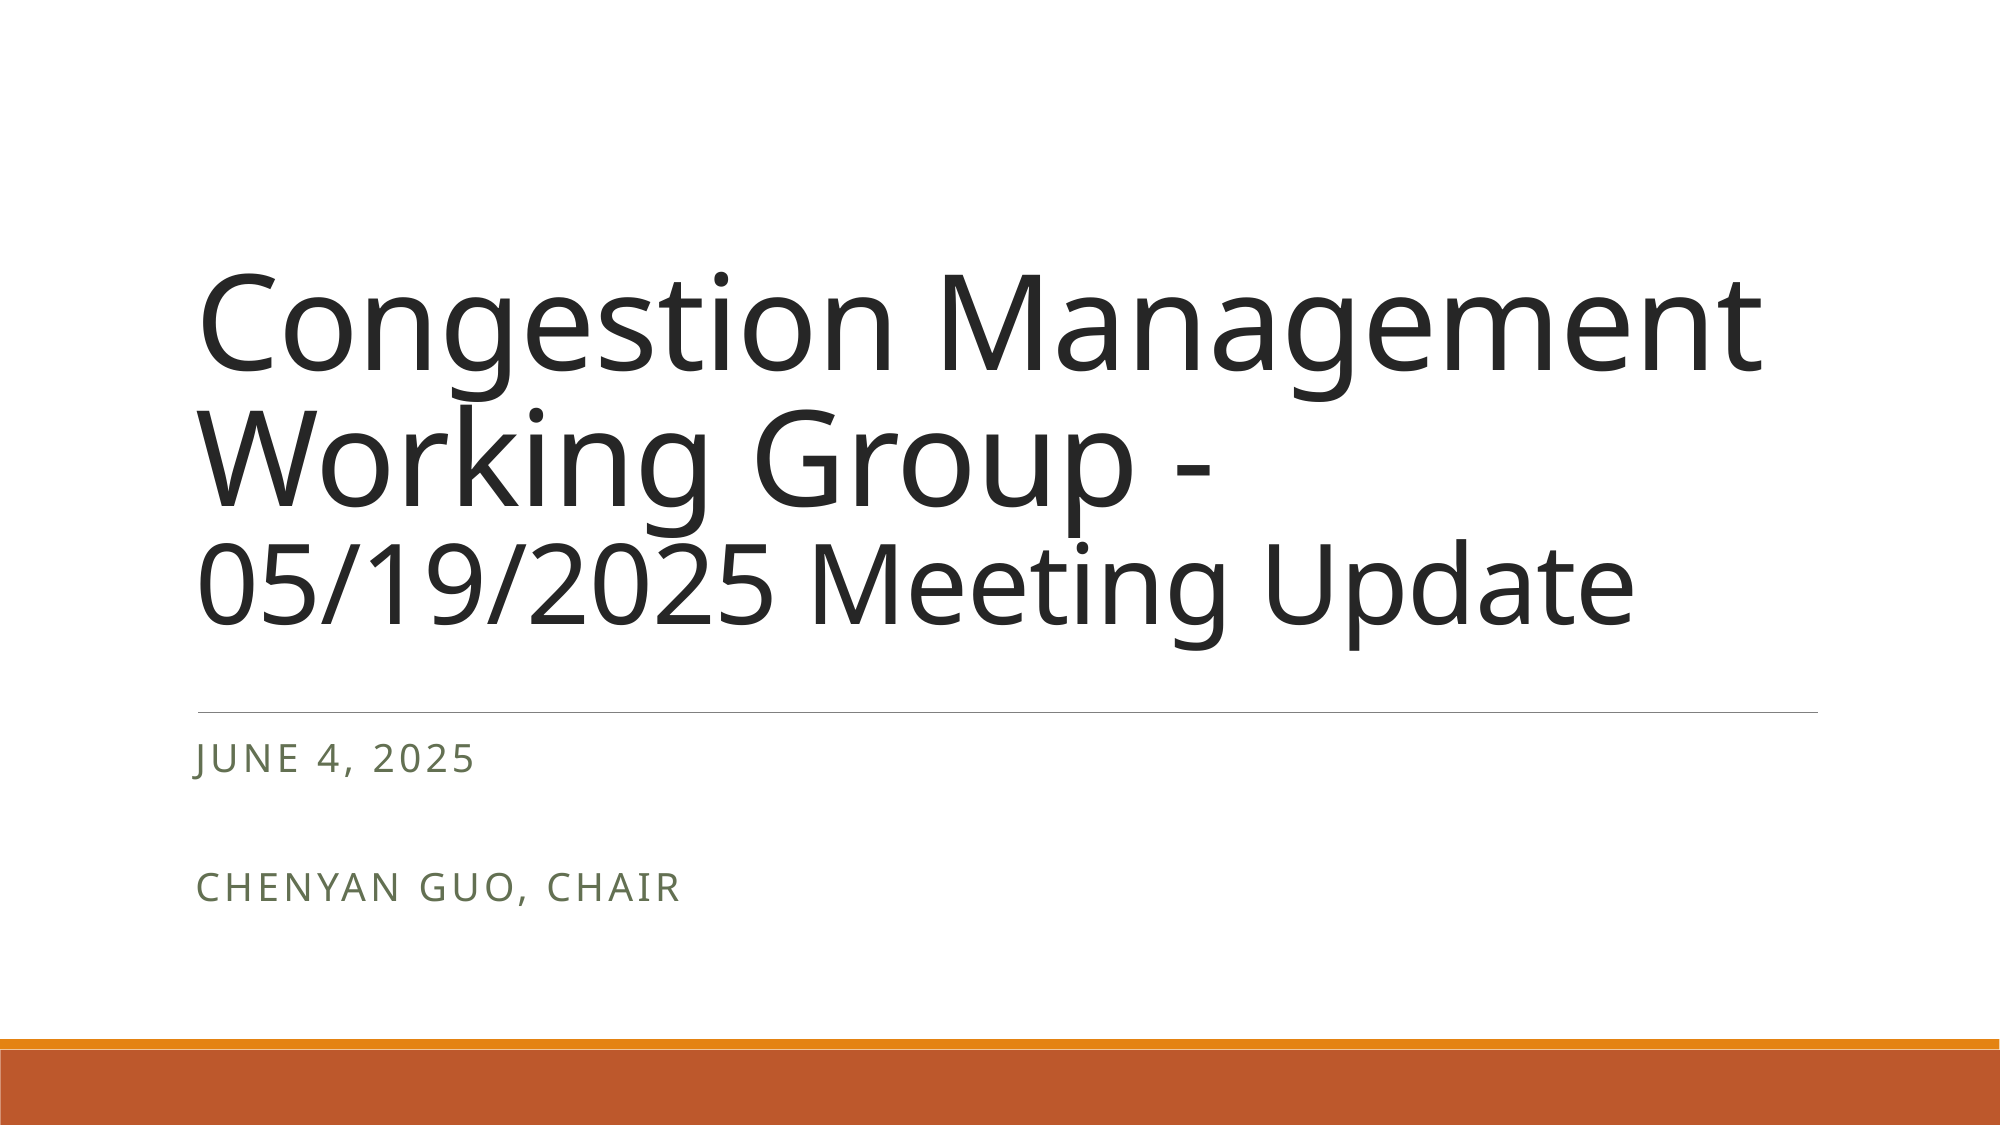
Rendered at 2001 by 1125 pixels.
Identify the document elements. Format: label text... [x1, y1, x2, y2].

title Congestion Management Working Group - 05/19/2025 Meeting Update [180, 124, 1830, 655]
subtitle June 4, 2025 Chenyan Guo, chair [180, 730, 1831, 919]
